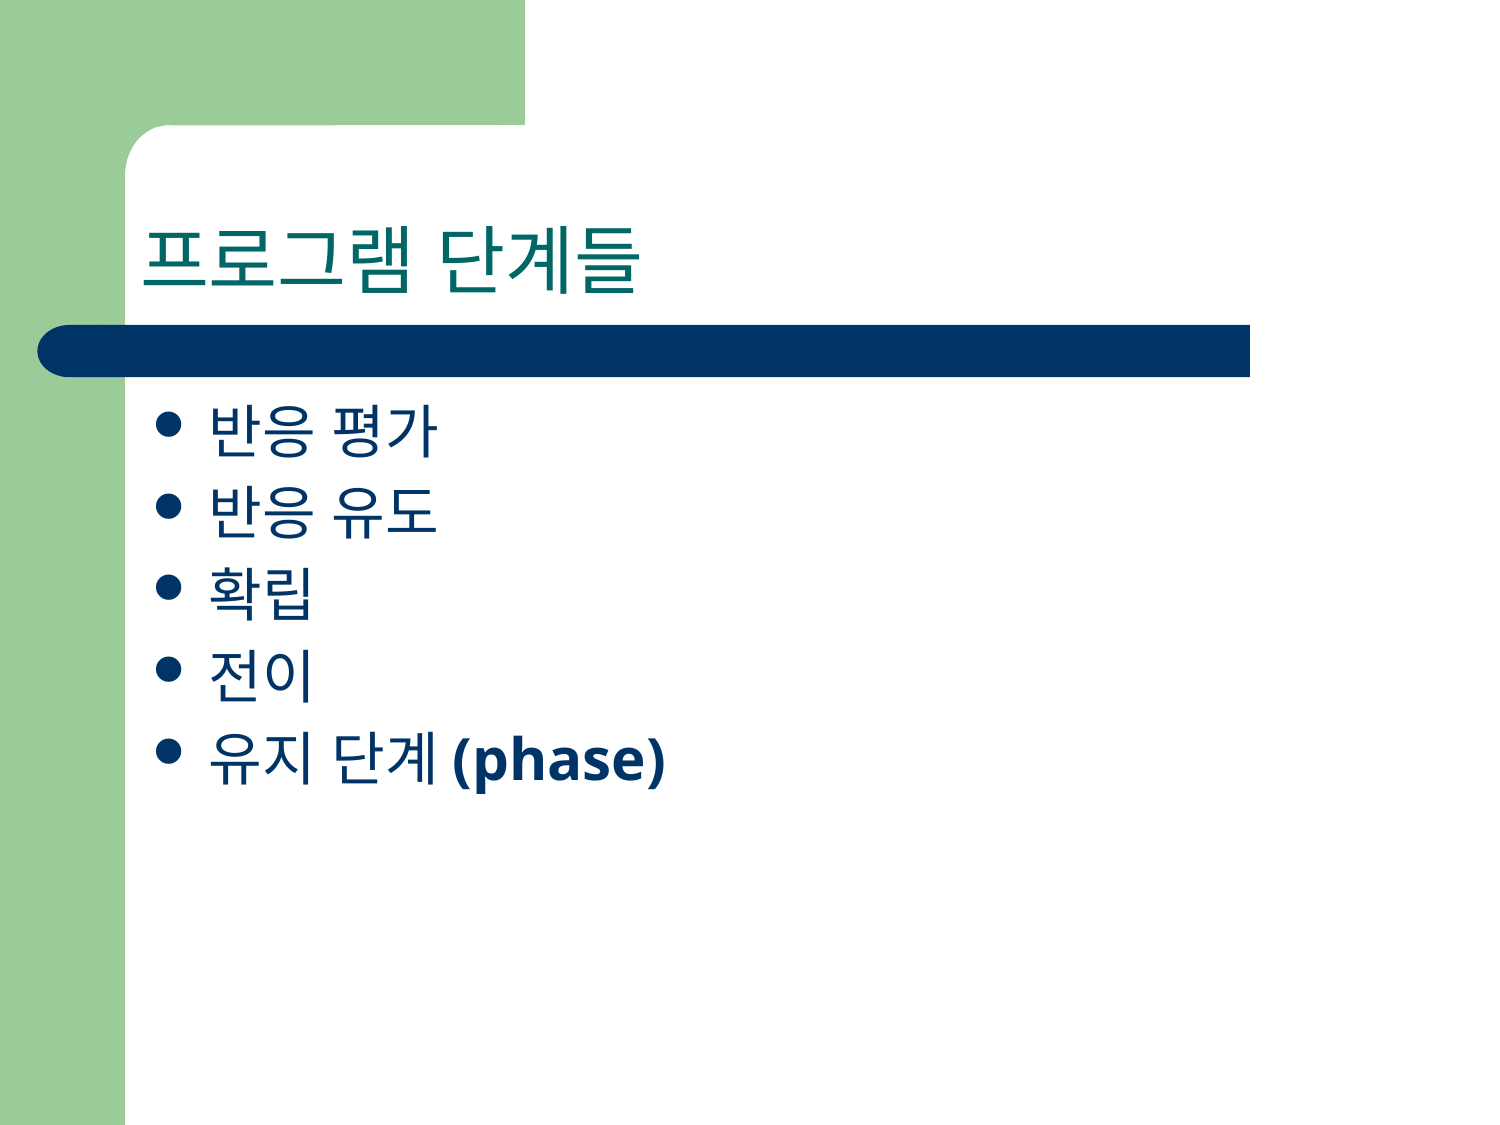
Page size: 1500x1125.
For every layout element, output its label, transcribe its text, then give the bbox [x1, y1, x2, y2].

title 프로그램 단계들 [124, 124, 1426, 313]
list 반응 평가 반응 유도 확립 전이 유지 단계(phase) [137, 387, 1400, 999]
